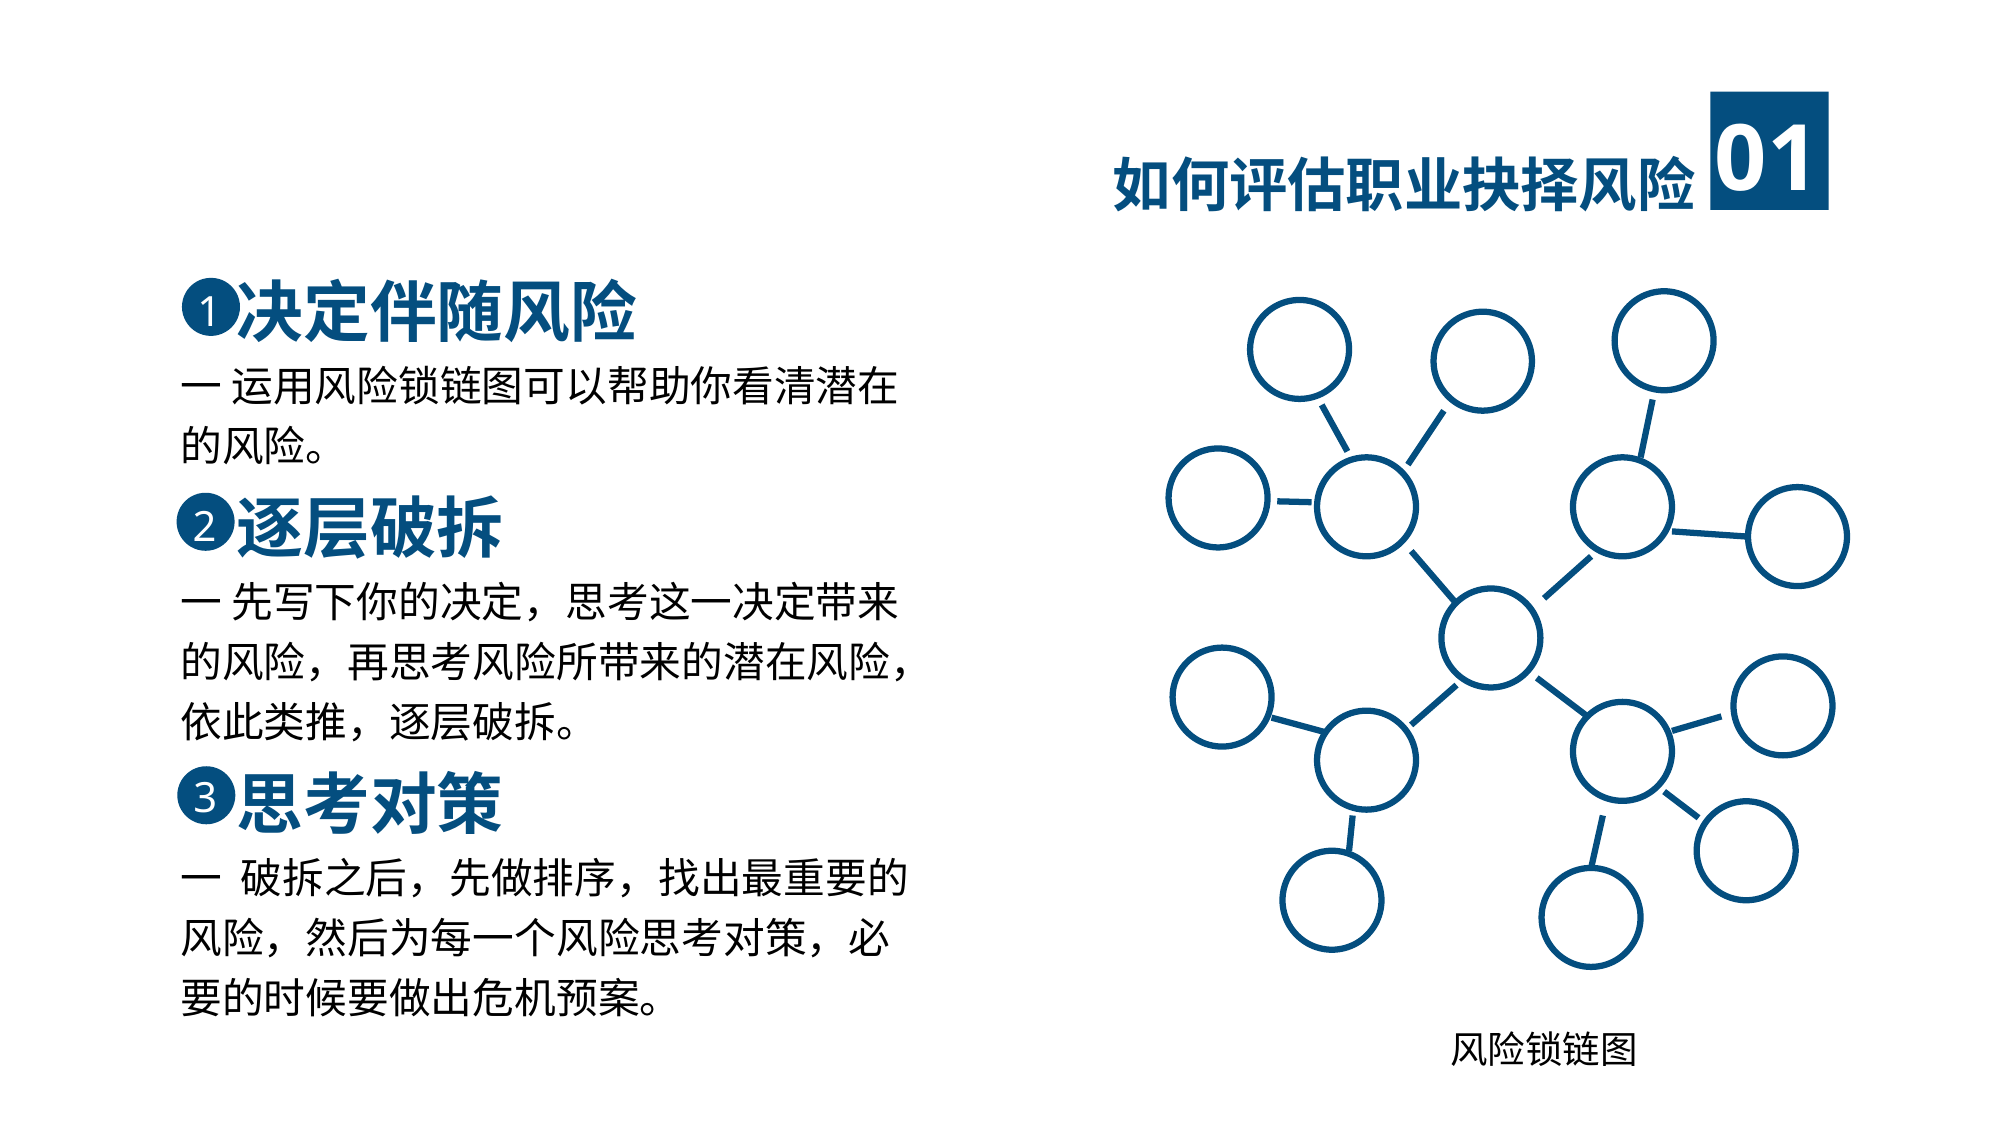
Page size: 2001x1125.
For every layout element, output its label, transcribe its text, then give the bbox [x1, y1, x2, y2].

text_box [176, 492, 235, 551]
text_box 如何评估职业抉择风险 [1098, 140, 1714, 226]
text_box 风险锁链图 [1435, 1019, 1653, 1079]
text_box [181, 277, 240, 336]
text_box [1168, 291, 1847, 967]
text_box 决定伴随风险 一 运用风险锁链图可以帮助你看清潜在的风险。 逐层破拆 一 先写下你的决定，思考这一决定带来的风险，再思考风险所带来的潜在风险，依此类推，逐层破拆。 思考对策 一 破拆之后，先做排序，找出最重要的风险，然后为每一个风险思考对策，必要的时候要做出危机预案。 [165, 246, 925, 1029]
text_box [177, 763, 236, 825]
